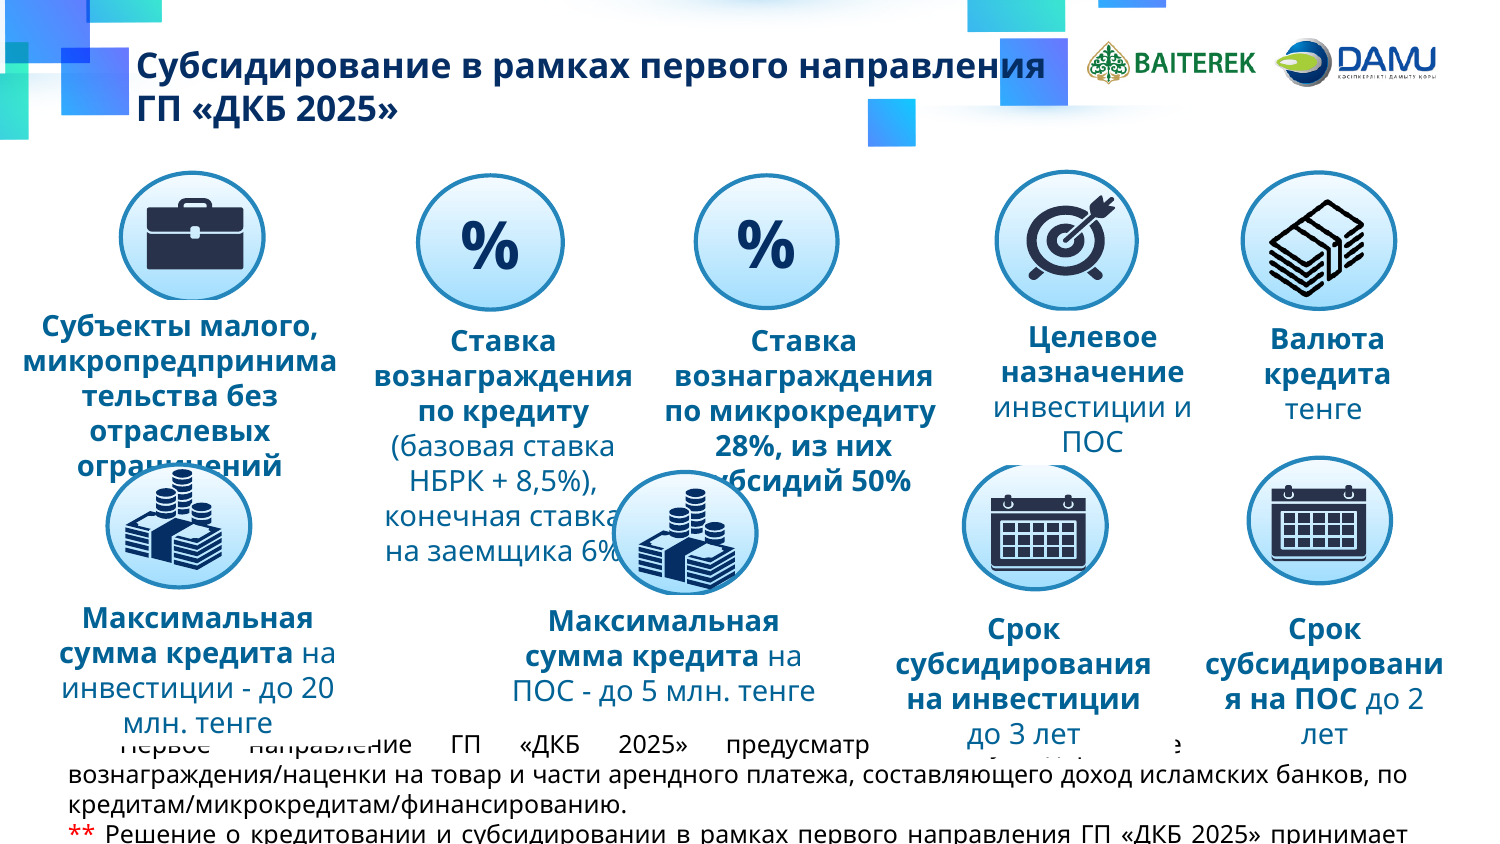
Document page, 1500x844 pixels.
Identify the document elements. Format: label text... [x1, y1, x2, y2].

text_box [1246, 455, 1394, 586]
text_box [990, 494, 1086, 571]
text_box [1240, 170, 1398, 295]
text_box Валюта кредита тенге [1214, 312, 1442, 433]
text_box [146, 197, 244, 270]
text_box [611, 469, 759, 579]
text_box Субъекты малого, микропредпринимательства без отраслевых ограничений [0, 300, 361, 490]
text_box Ставка вознаграждения по кредиту (базовая ставка НБРК + 8,5%), конечная ставка на заемщика 6% [348, 314, 644, 575]
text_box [125, 468, 222, 571]
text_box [1271, 484, 1367, 562]
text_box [1026, 195, 1116, 281]
text_box [105, 488, 120, 564]
text_box Ставка вознаграждения по микрокредиту 28%, из них субсидий 50% [644, 314, 964, 505]
text_box Срок субсидирования на ПОС до 2 лет [1183, 602, 1467, 758]
slide_number 3 [1074, 782, 1425, 827]
text_box Максимальная сумма кредита на ПОС - до 5 млн. тенге [489, 595, 839, 715]
text_box [992, 579, 1079, 592]
text_box Максимальная сумма кредита на инвестиции - до 20 млн. тенге [23, 591, 373, 747]
text_box [118, 170, 266, 300]
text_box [638, 488, 736, 590]
text_box % [693, 173, 840, 311]
text_box * Первое направление ГП «ДКБ 2025» предусматривает субсидирование части ставки вознаграждения/наценки на товар и части арендного платежа, составляющего доход исламских банков, по кредитам/микрокредитам/финансированию. ** Решение о кредитовании и субсидировании в рамках первого направления ГП «ДКБ 2025» принимает БВУ/МФО/исламский банк. [53, 721, 1425, 844]
text_box % [415, 173, 565, 312]
text_box [151, 462, 207, 467]
picture [1269, 193, 1364, 303]
title Субсидирование в рамках первого направления ГП «ДКБ 2025» [120, 37, 1065, 135]
text_box Срок субсидирования на инвестиции до 3 лет [872, 602, 1176, 758]
text_box [136, 477, 253, 590]
text_box [994, 169, 1139, 310]
text_box Целевое назначение инвестиции и ПОС [959, 310, 1227, 466]
text_box [961, 466, 1109, 576]
